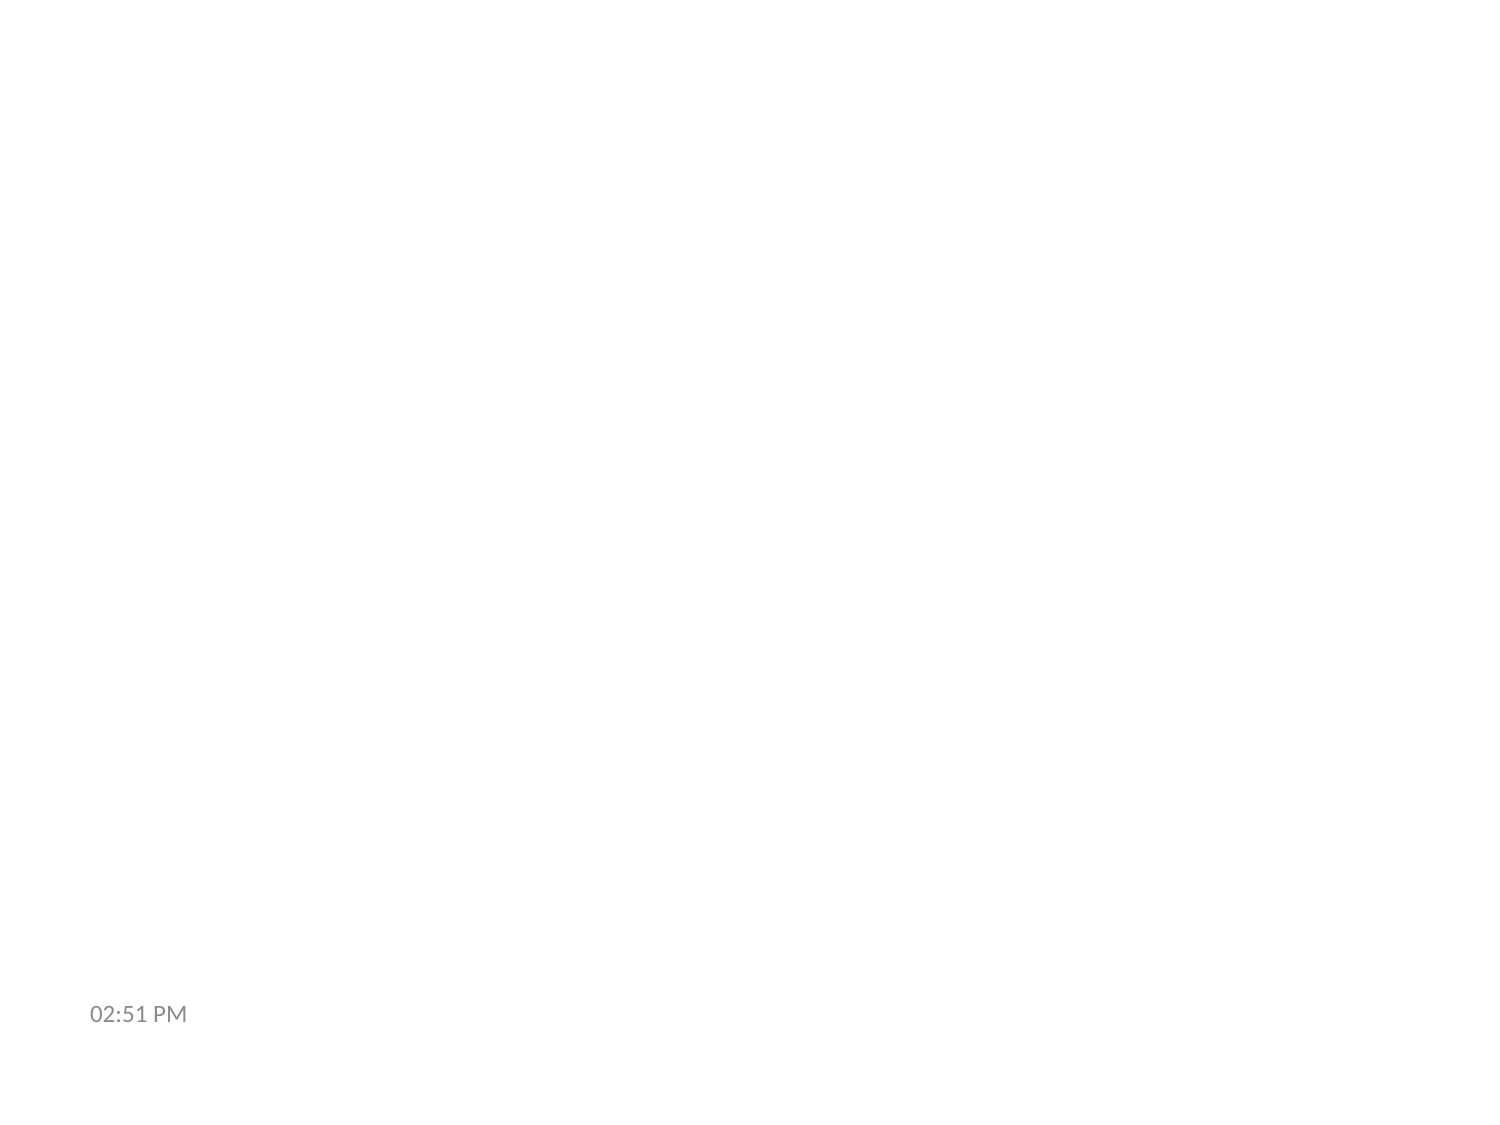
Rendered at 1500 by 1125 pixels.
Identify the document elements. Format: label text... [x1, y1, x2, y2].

text_box 3:35 PM [75, 982, 425, 1043]
